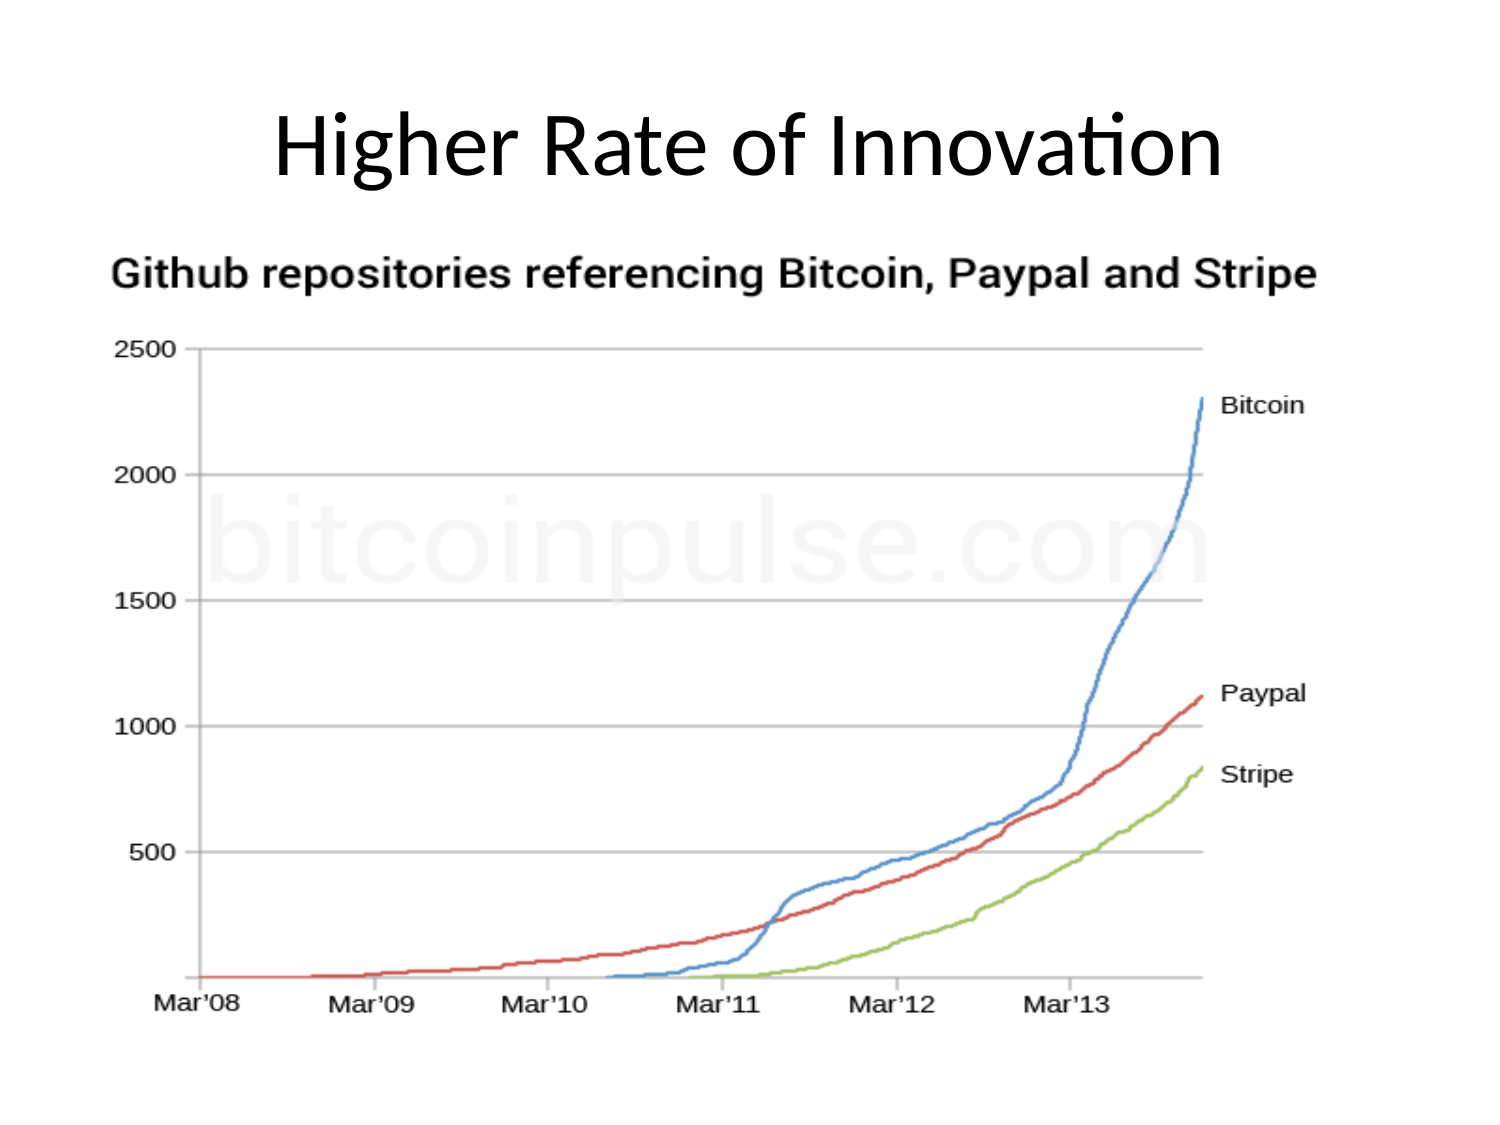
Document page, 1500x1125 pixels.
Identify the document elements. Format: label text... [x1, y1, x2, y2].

title Higher Rate of Innovation [75, 45, 1425, 195]
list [0, 197, 1500, 1084]
